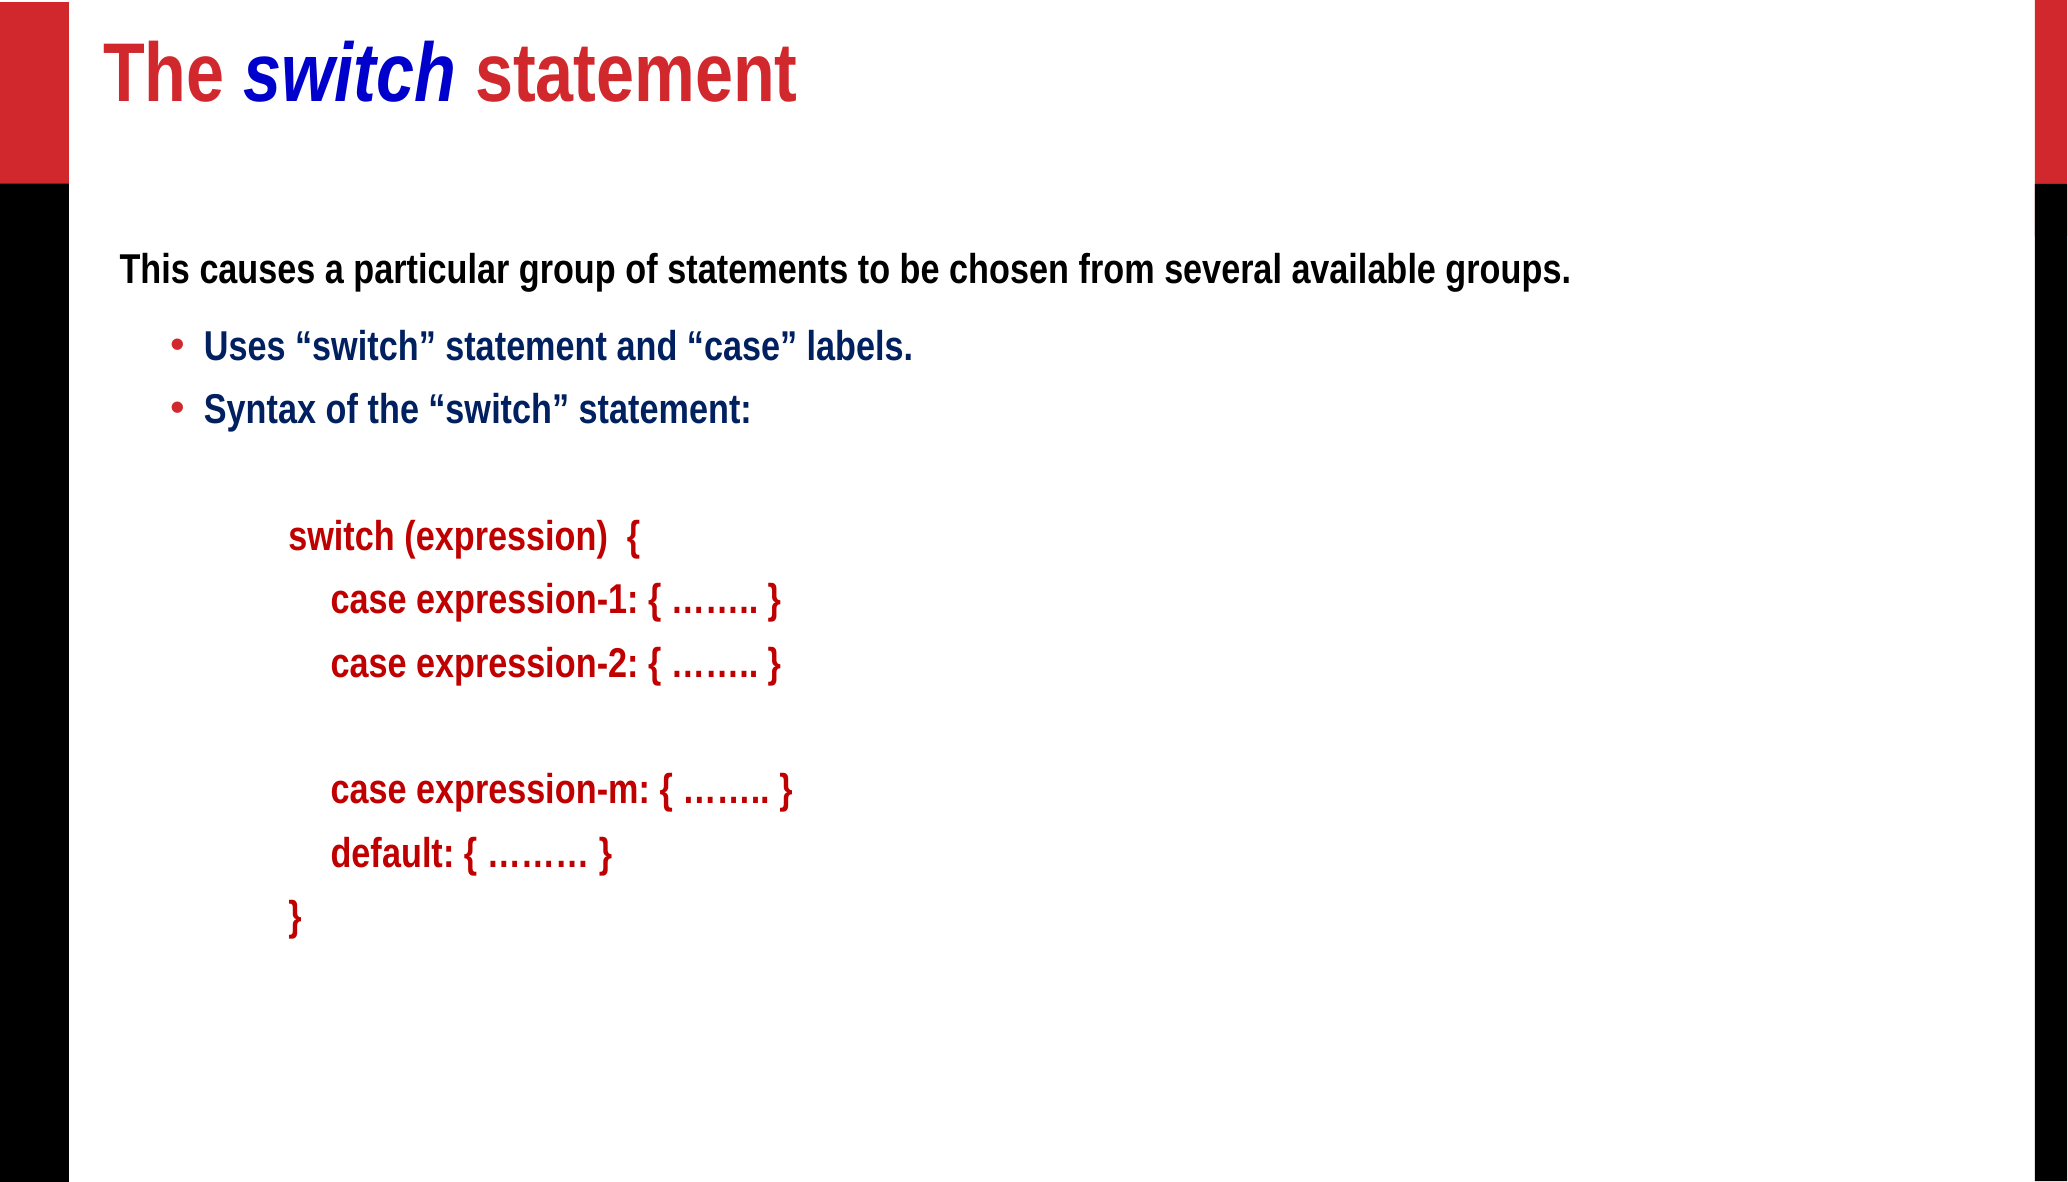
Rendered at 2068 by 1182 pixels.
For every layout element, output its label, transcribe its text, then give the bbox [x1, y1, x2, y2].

title The switch statement [86, 21, 2016, 127]
list This causes a particular group of statements to be chosen from several available groups. Uses “switch” statement and “case” labels. Syntax of the “switch” statement: switch (expression) { case expression-1: { …….. } case expression-2: { …….. } case expression-m: { …….. } default: { ……… } } [102, 228, 1972, 1141]
